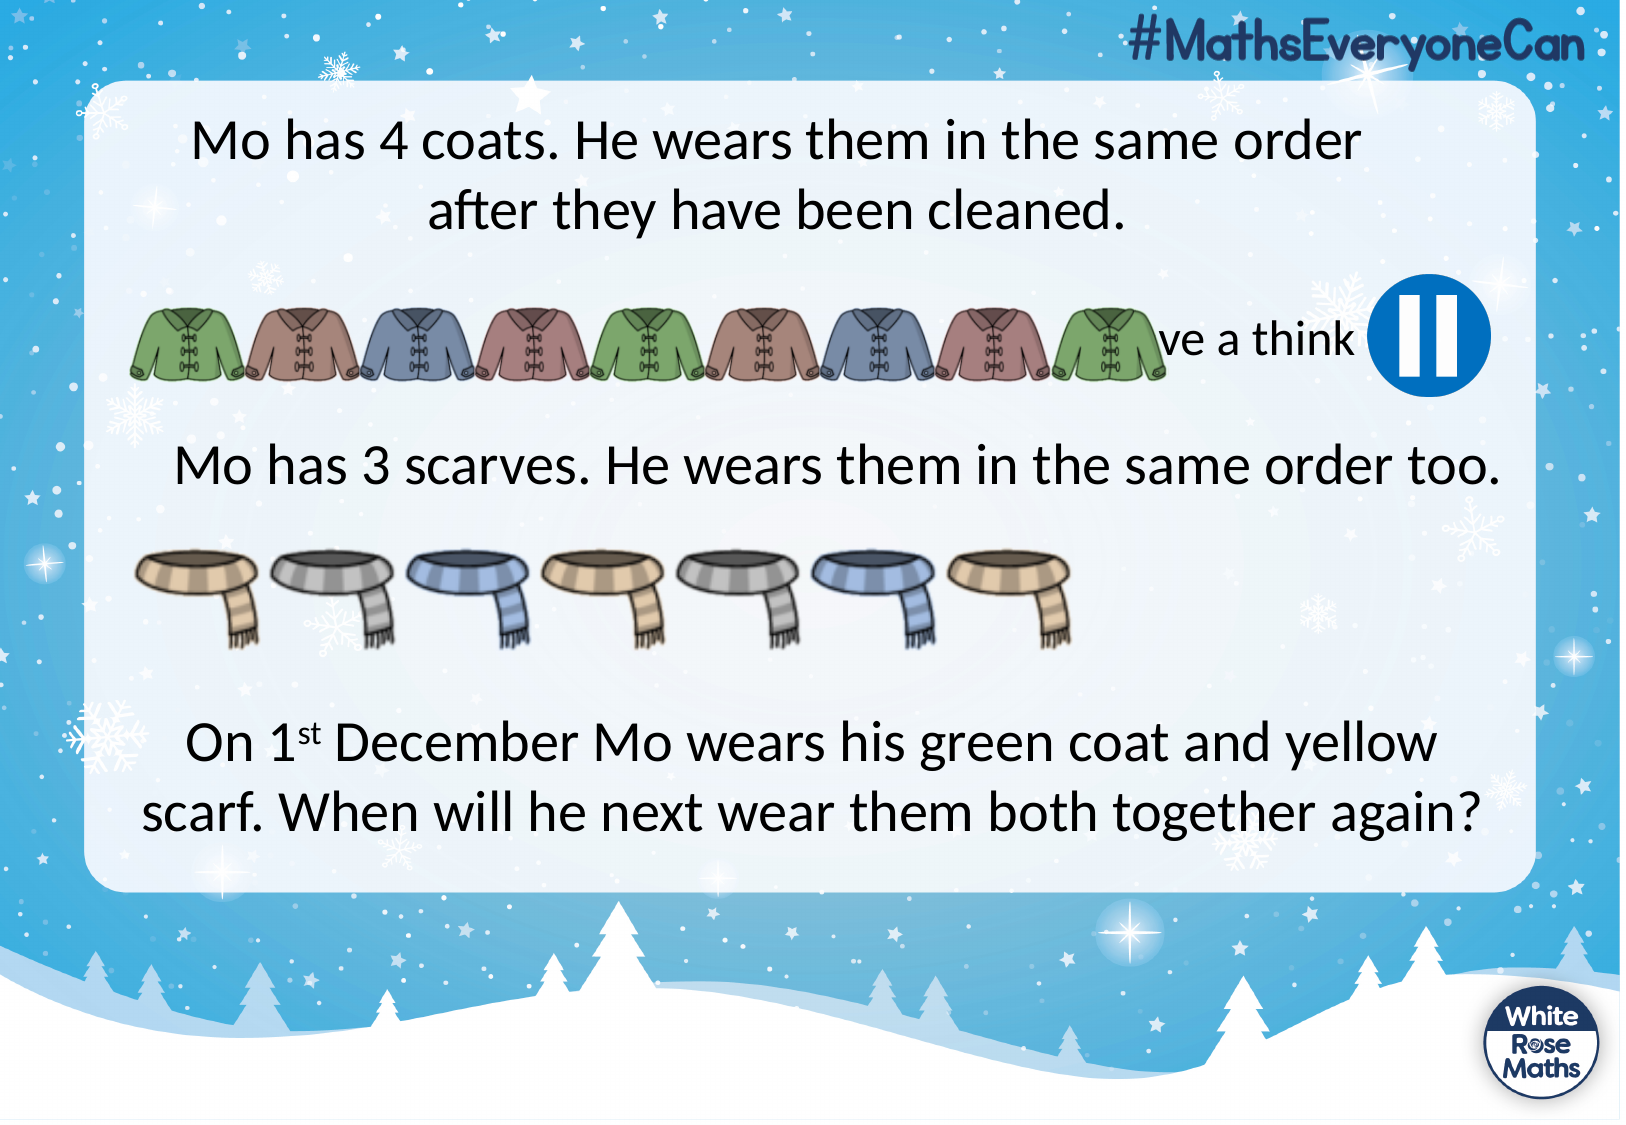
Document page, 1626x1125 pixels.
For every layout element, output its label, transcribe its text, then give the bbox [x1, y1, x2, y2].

text_box Have a think [1089, 297, 1367, 373]
picture [0, 0, 1626, 1125]
text_box On 1st December Mo wears his green coat and yellow scarf. When will he next wear them both together again? [112, 696, 1512, 921]
text_box Mo has 3 scarves. He wears them in the same order too. [134, 418, 1542, 574]
text_box Mo has 4 coats. He wears them in the same order after they have been cleaned. [133, 93, 1422, 304]
